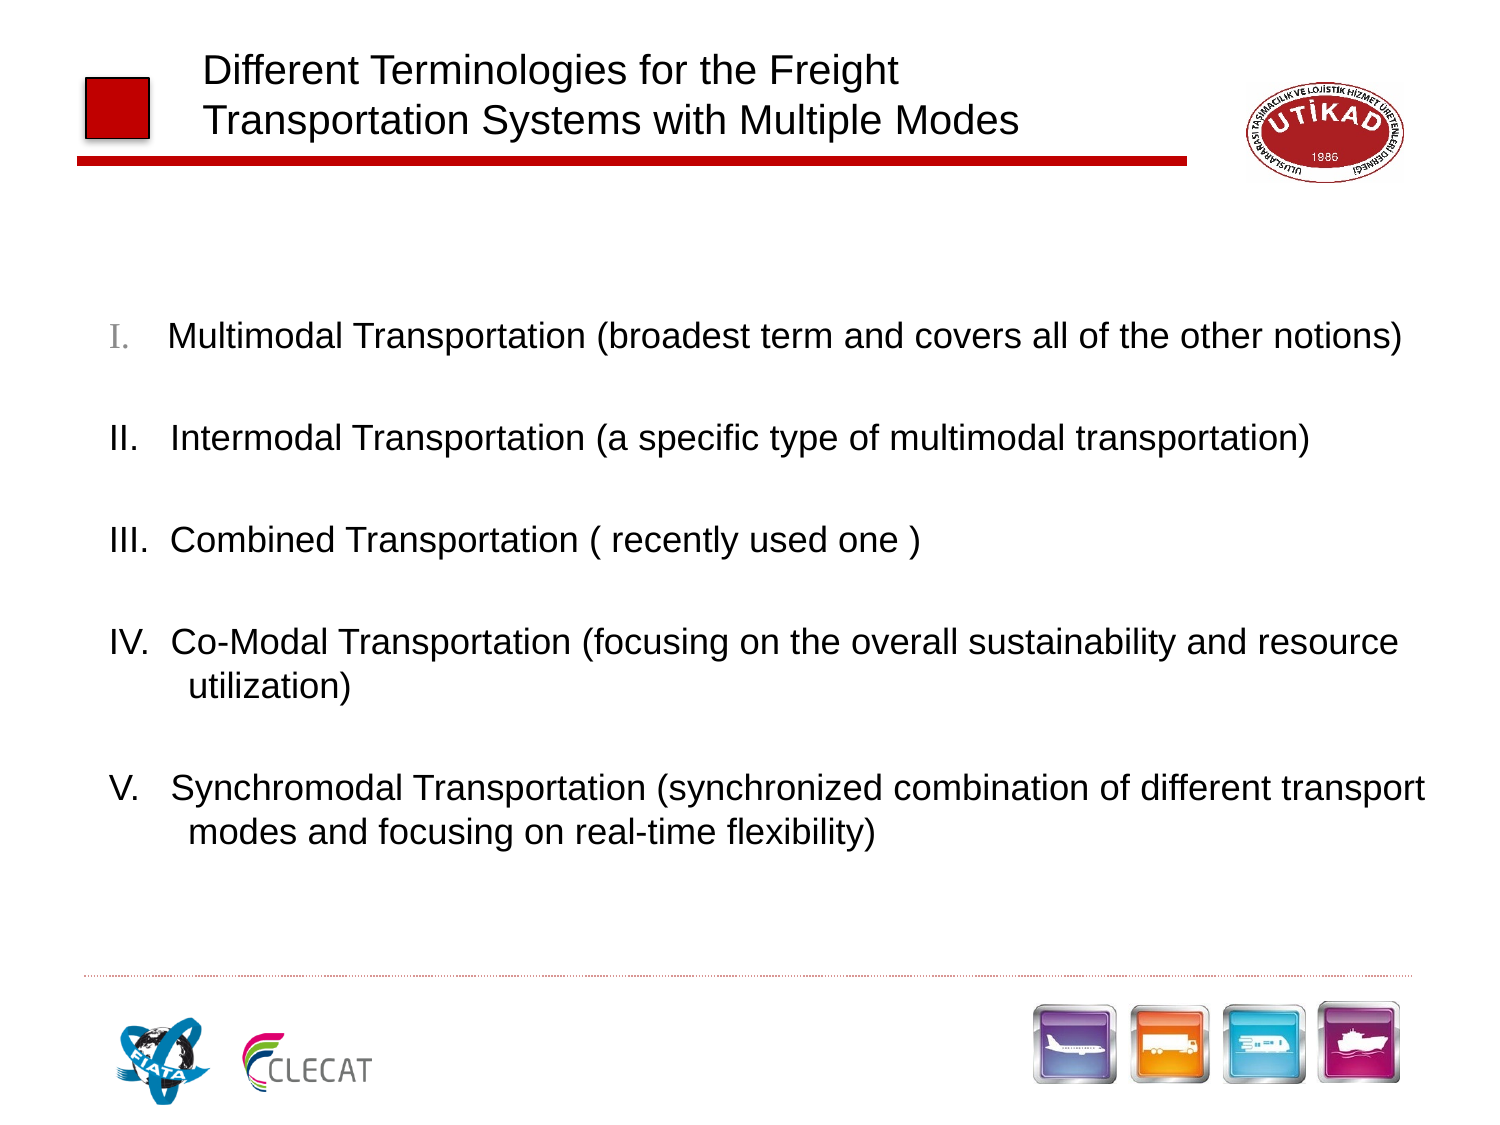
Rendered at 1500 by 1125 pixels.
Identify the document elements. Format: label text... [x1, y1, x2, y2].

text_box I. Multimodal Transportation (broadest term and covers all of the other notions) II. Intermodal Transportation (a specific type of multimodal transportation) III. Combined Transportation ( recently used one ) IV. Co-Modal Transportation (focusing on the overall sustainability and resource utilization) V. Synchromodal Transportation (synchronized combination of different transport modes and focusing on real-time flexibility) [93, 304, 1454, 870]
picture [1246, 82, 1404, 183]
picture [1033, 1003, 1117, 1084]
picture [1222, 1003, 1306, 1084]
text_box Different Terminologies for the Freight Transportation Systems with Multiple Modes [187, 35, 1153, 164]
picture [106, 1005, 219, 1117]
picture [1128, 1003, 1211, 1084]
picture [1316, 1001, 1400, 1083]
picture [242, 1033, 372, 1092]
